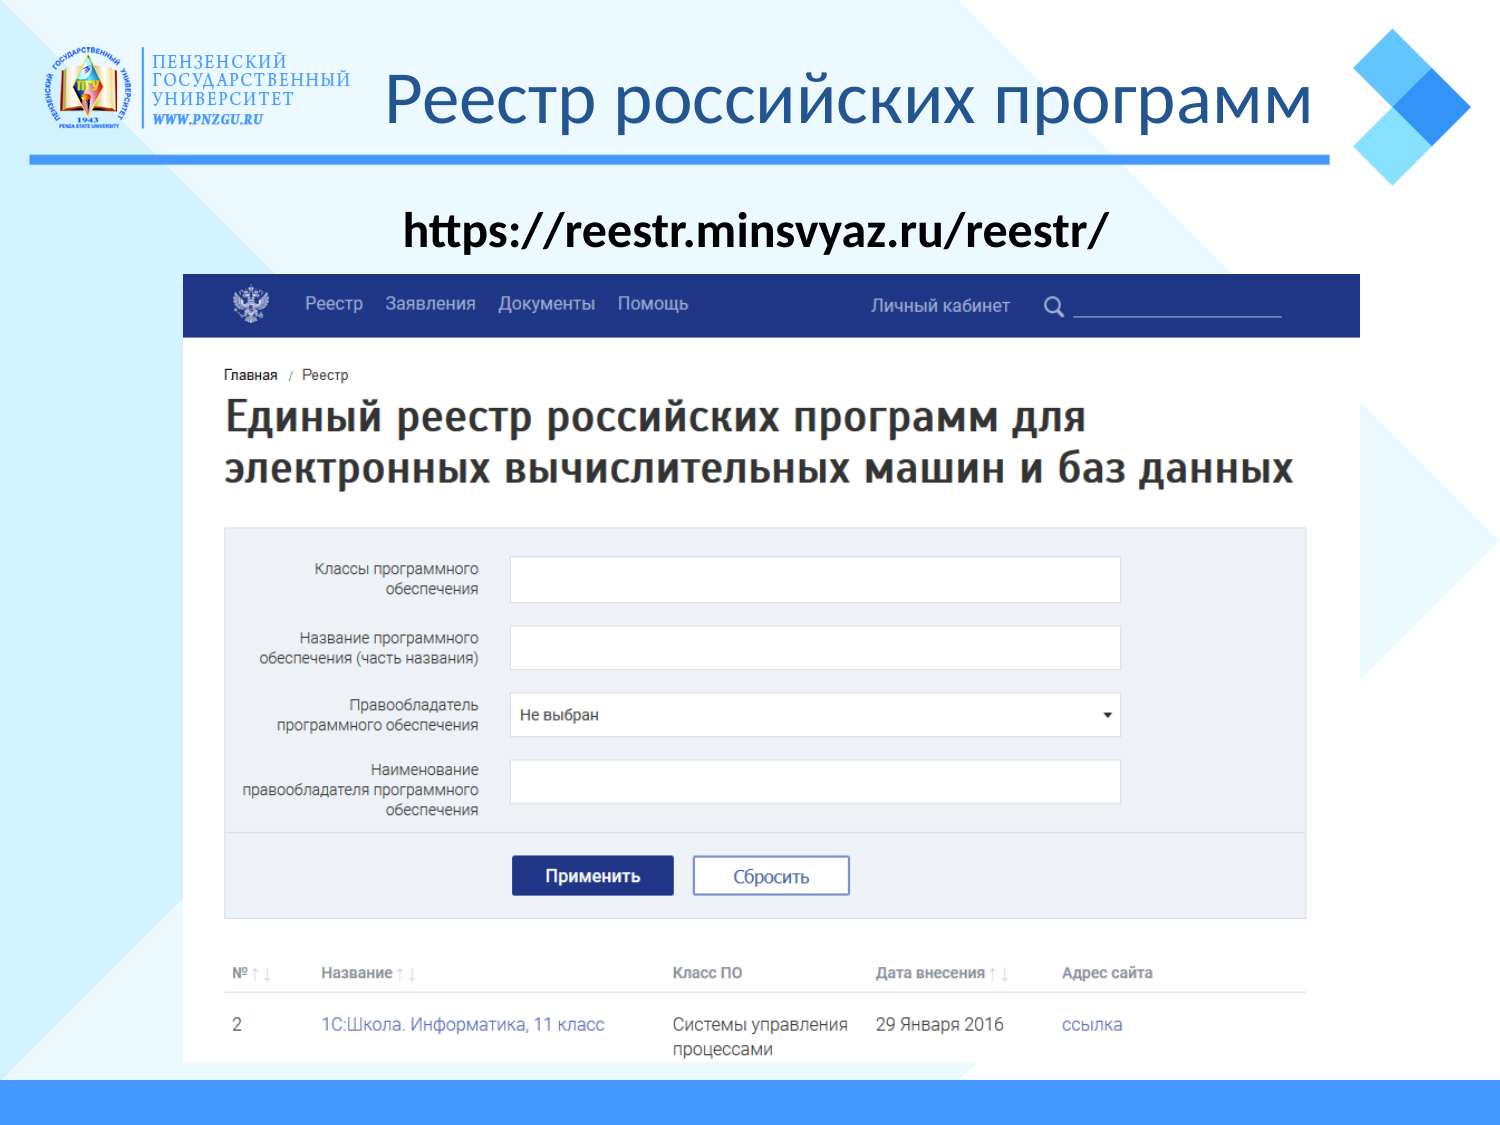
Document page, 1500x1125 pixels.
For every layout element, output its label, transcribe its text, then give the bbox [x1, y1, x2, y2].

title Реестр российских программ [363, 45, 1336, 164]
text_box https://reestr.minsvyaz.ru/reestr/ [41, 192, 1471, 1053]
picture [0, 0, 1500, 1125]
